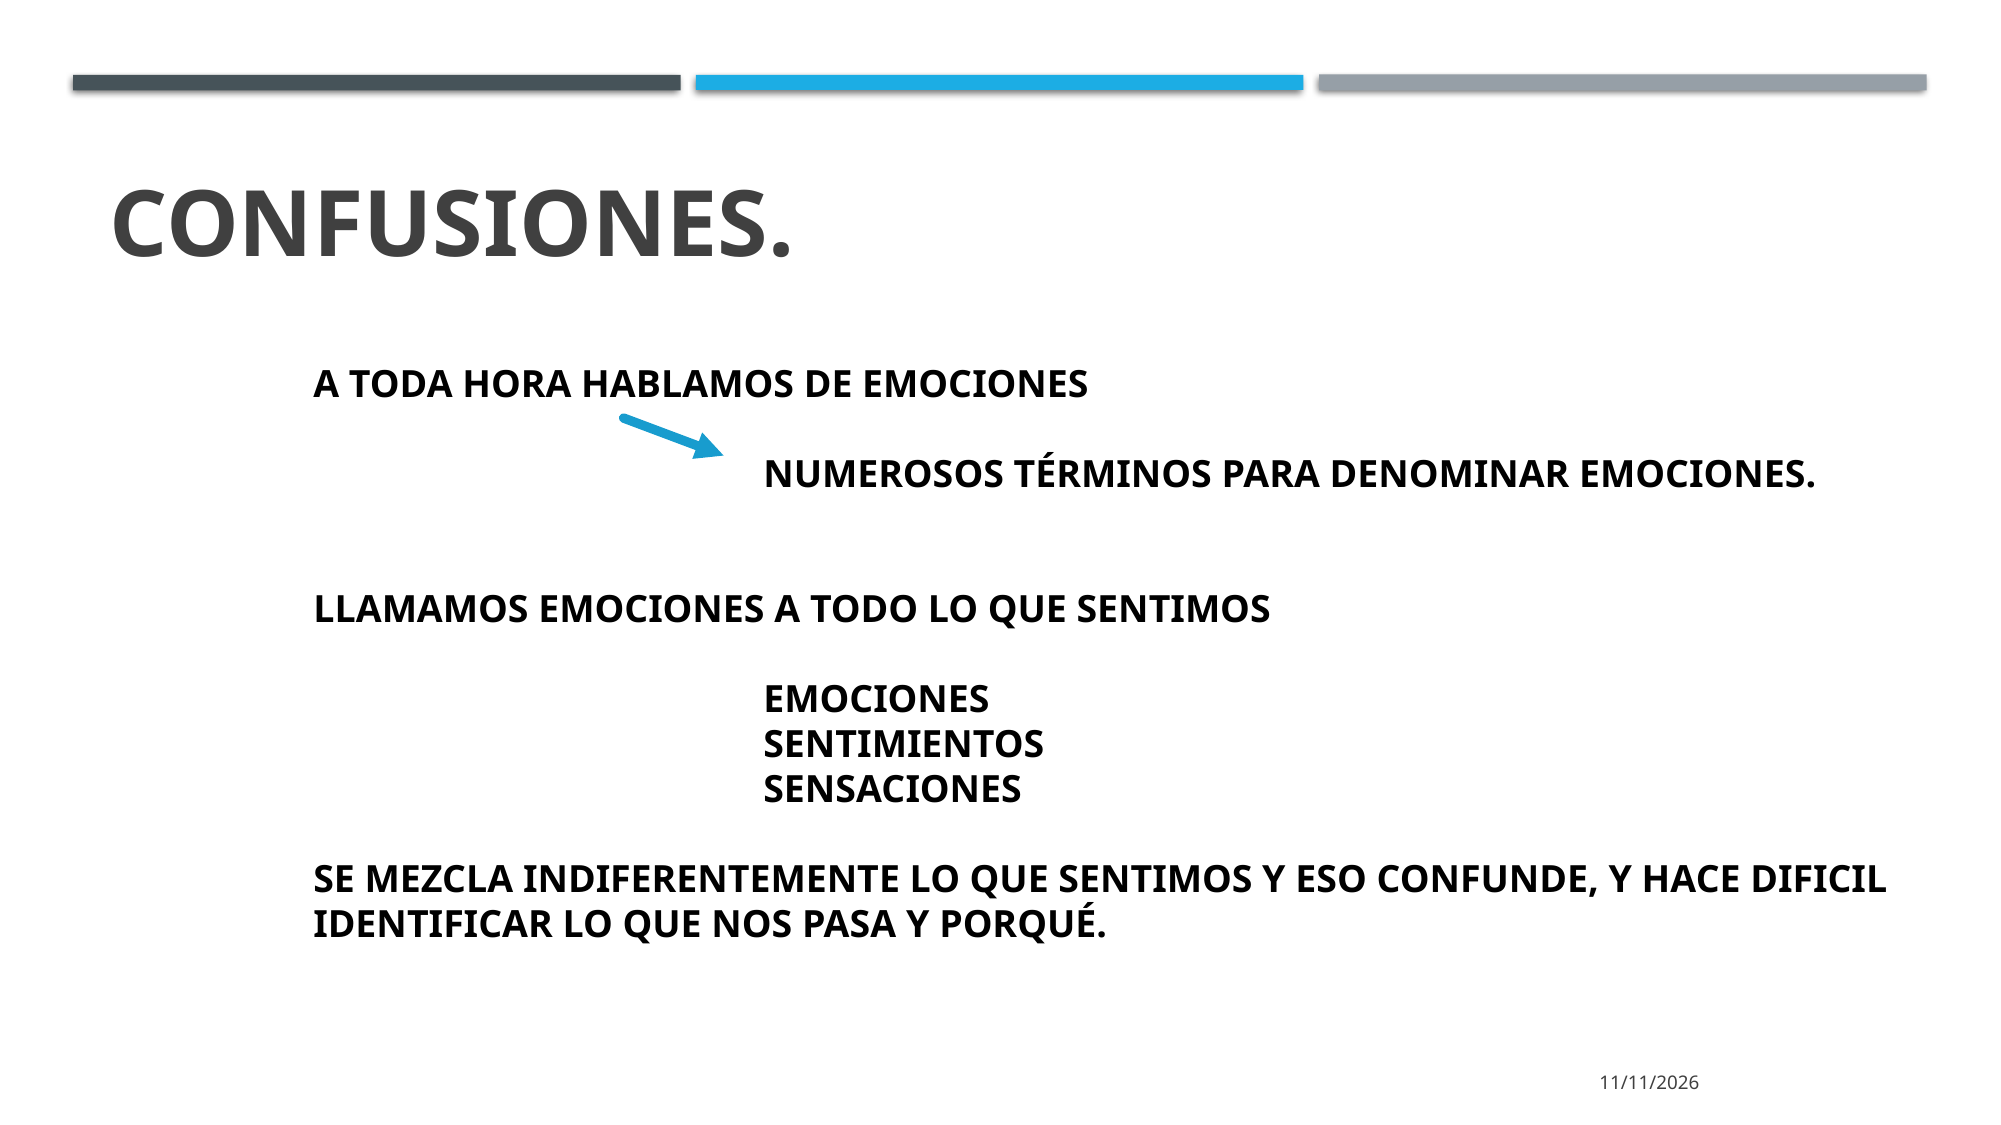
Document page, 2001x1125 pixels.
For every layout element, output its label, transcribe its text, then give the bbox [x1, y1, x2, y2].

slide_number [1247, 1053, 1715, 1114]
text_box A TODA HORA HABLAMOS DE EMOCIONES NUMEROSOS TÉRMINOS PARA DENOMINAR EMOCIONES. LLAMAMOS EMOCIONES A TODO LO QUE SENTIMOS EMOCIONES SENTIMIENTOS SENSACIONES SE MEZCLA INDIFERENTEMENTE LO QUE SENTIMOS Y ESO CONFUNDE, Y HACE DIFICIL IDENTIFICAR LO QUE NOS PASA Y PORQUÉ. [298, 352, 1904, 953]
title CONFUSIONES. [94, 119, 1904, 282]
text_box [623, 417, 725, 457]
